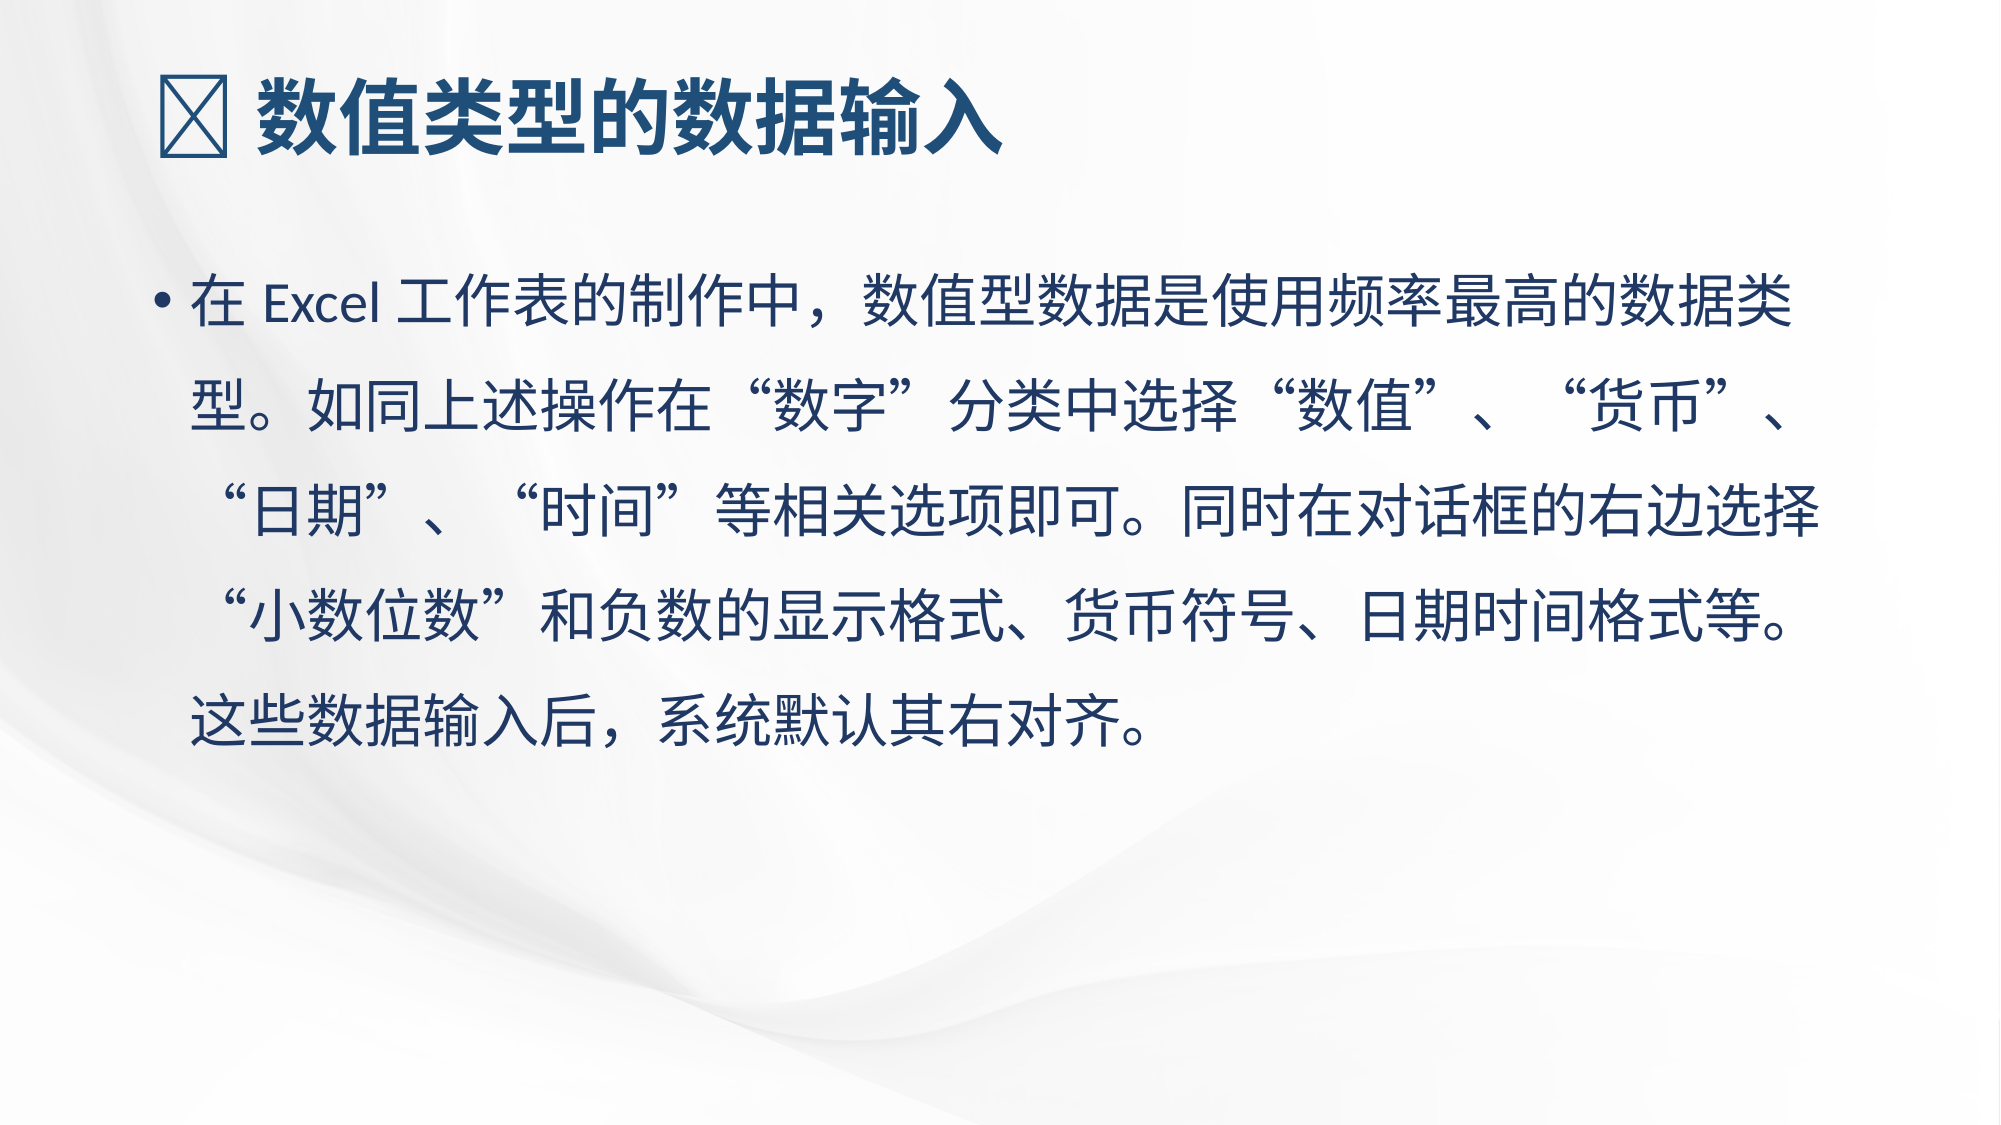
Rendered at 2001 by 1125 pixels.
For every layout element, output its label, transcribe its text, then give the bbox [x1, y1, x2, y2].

list 在Excel工作表的制作中，数值型数据是使用频率最高的数据类型。如同上述操作在“数字”分类中选择“数值”、“货币”、“日期”、“时间”等相关选项即可。同时在对话框的右边选择“小数位数”和负数的显示格式、货币符号、日期时间格式等。这些数据输入后，系统默认其右对齐。 [137, 222, 1863, 1043]
title 数值类型的数据输入 [137, 59, 1863, 184]
